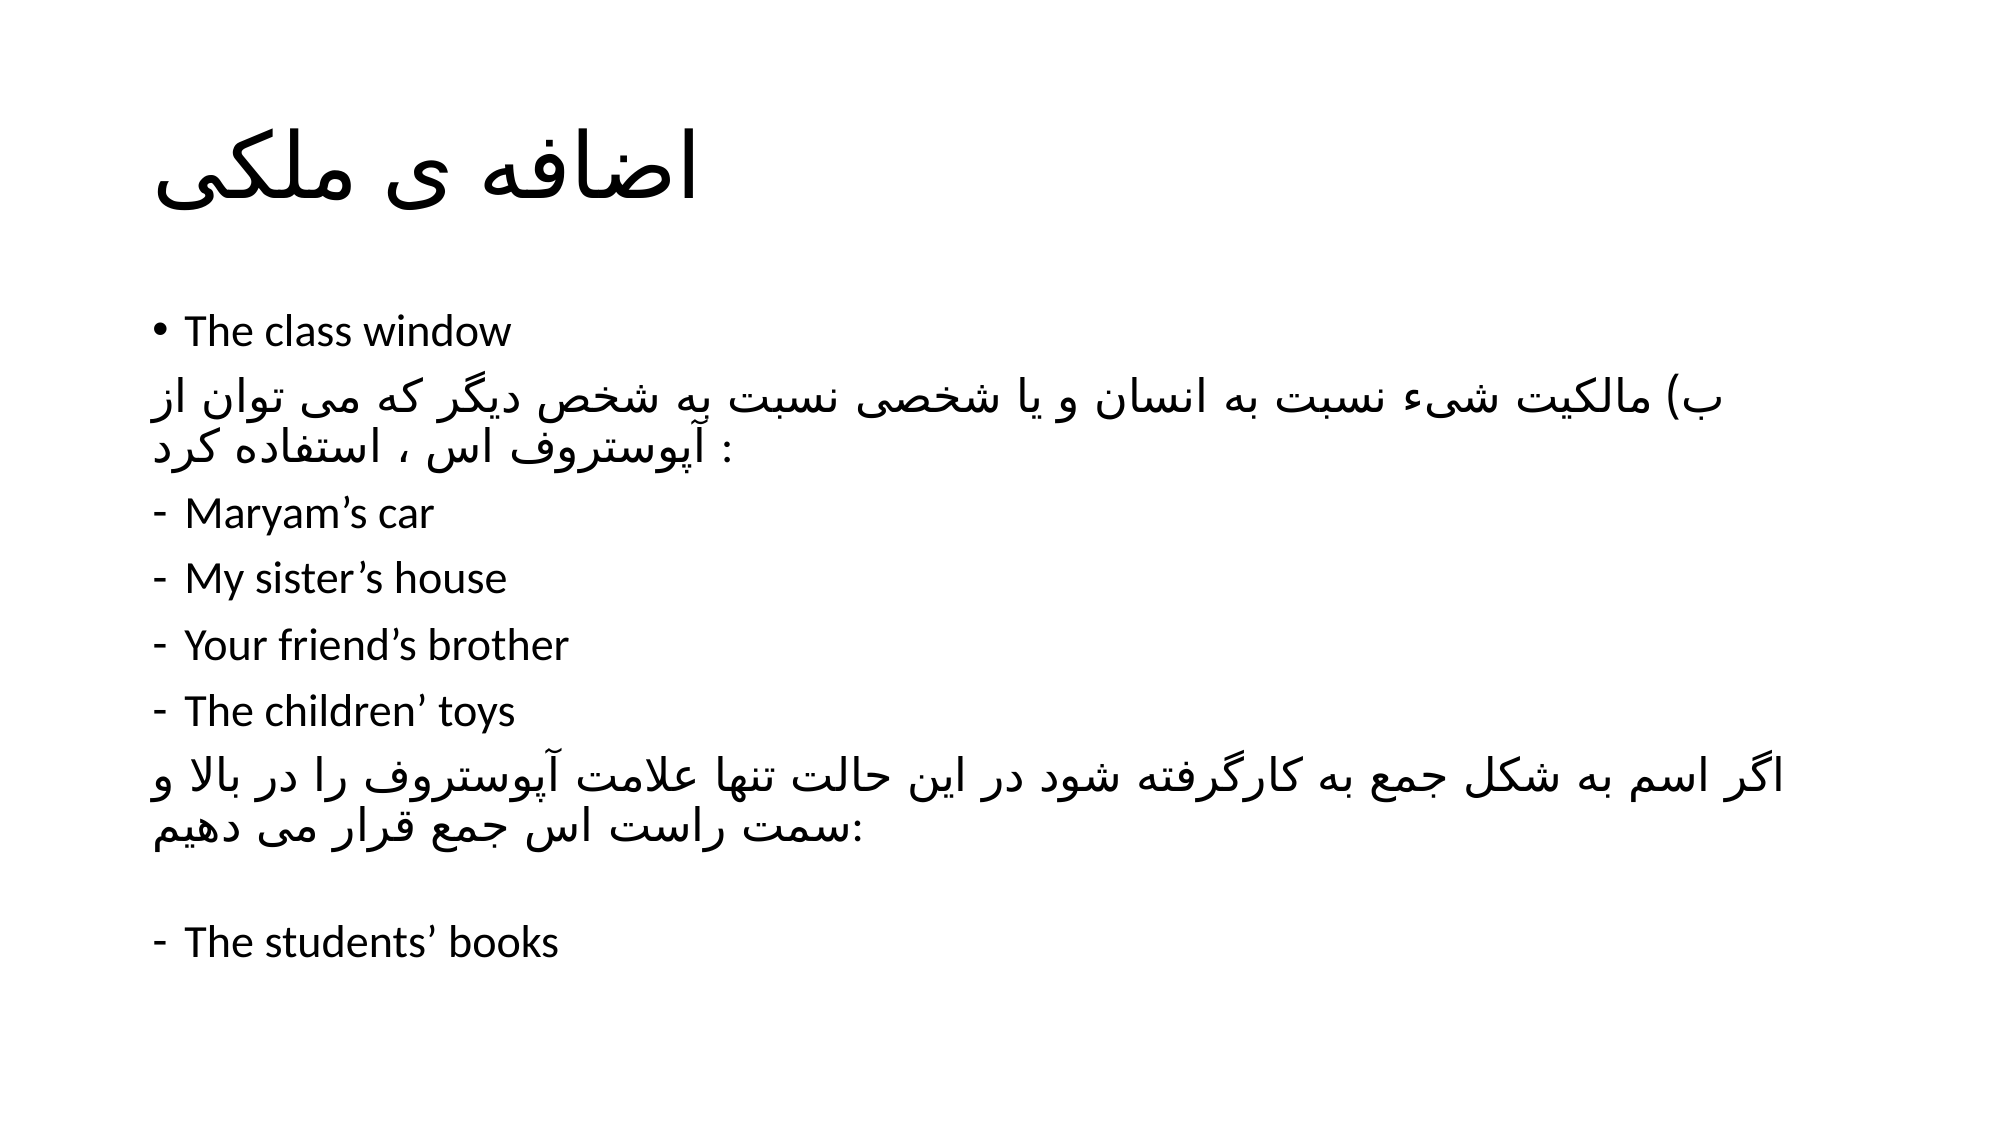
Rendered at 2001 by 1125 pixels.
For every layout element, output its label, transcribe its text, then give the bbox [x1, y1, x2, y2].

list The class window ب) مالکیت شیء نسبت به انسان و یا شخصی نسبت به شخص دیگر که می توان از آپوستروف اس ، استفاده کرد : Maryam’s car My sister’s house Your friend’s brother The children’ toys اگر اسم به شکل جمع به کارگرفته شود در این حالت تنها علامت آپوستروف را در بالا و سمت راست اس جمع قرار می دهیم: The students’ books [137, 299, 1863, 1014]
title اضافه ی ملکی [137, 59, 1863, 278]
